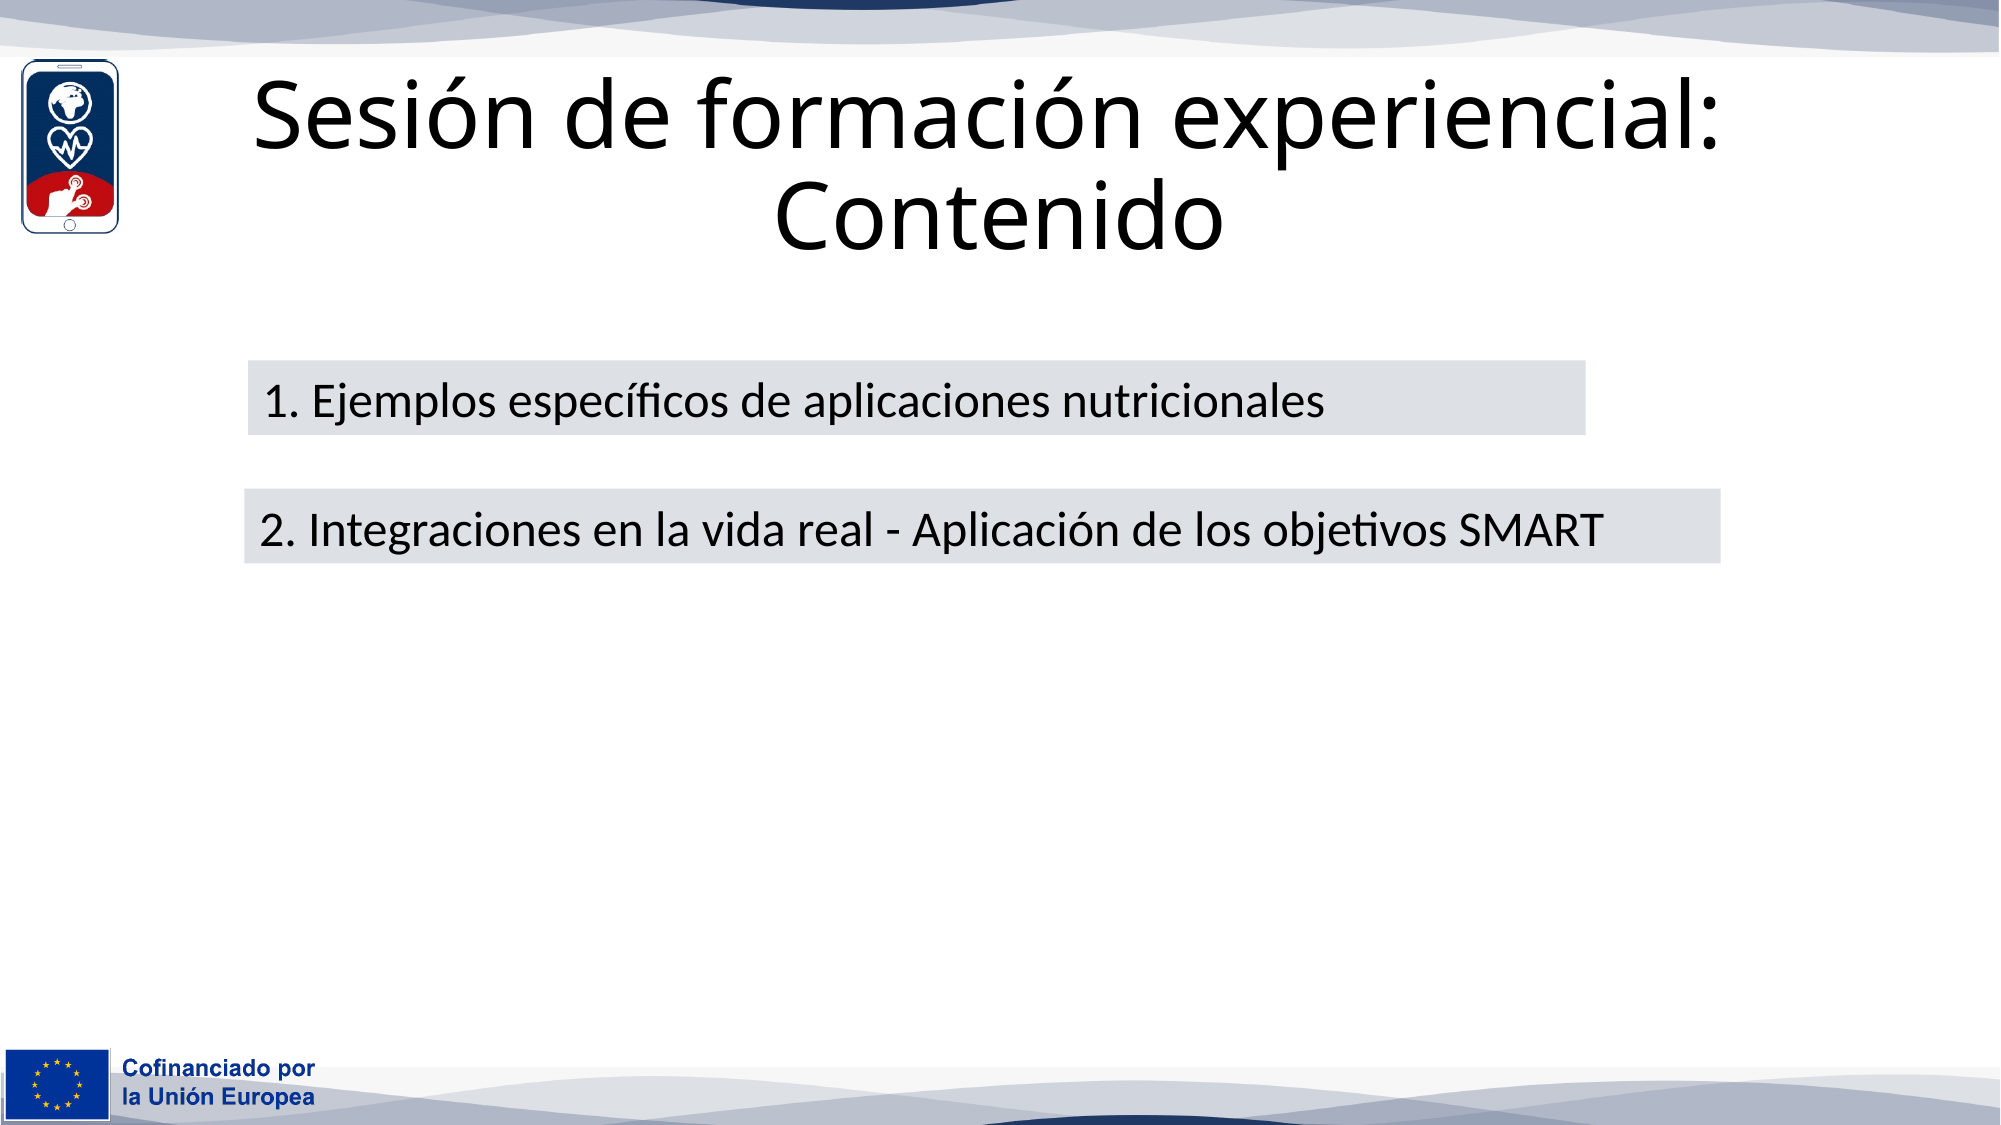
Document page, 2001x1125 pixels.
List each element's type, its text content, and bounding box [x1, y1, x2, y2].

picture [21, 59, 119, 234]
picture [0, 1044, 2001, 1125]
text_box 1. Ejemplos específicos de aplicaciones nutricionales [248, 360, 1586, 436]
picture [0, 0, 1999, 57]
text_box 2. Integraciones en la vida real - Aplicación de los objetivos SMART [244, 488, 1721, 564]
title Sesión de formación experiencial: Contenido [137, 59, 1863, 278]
